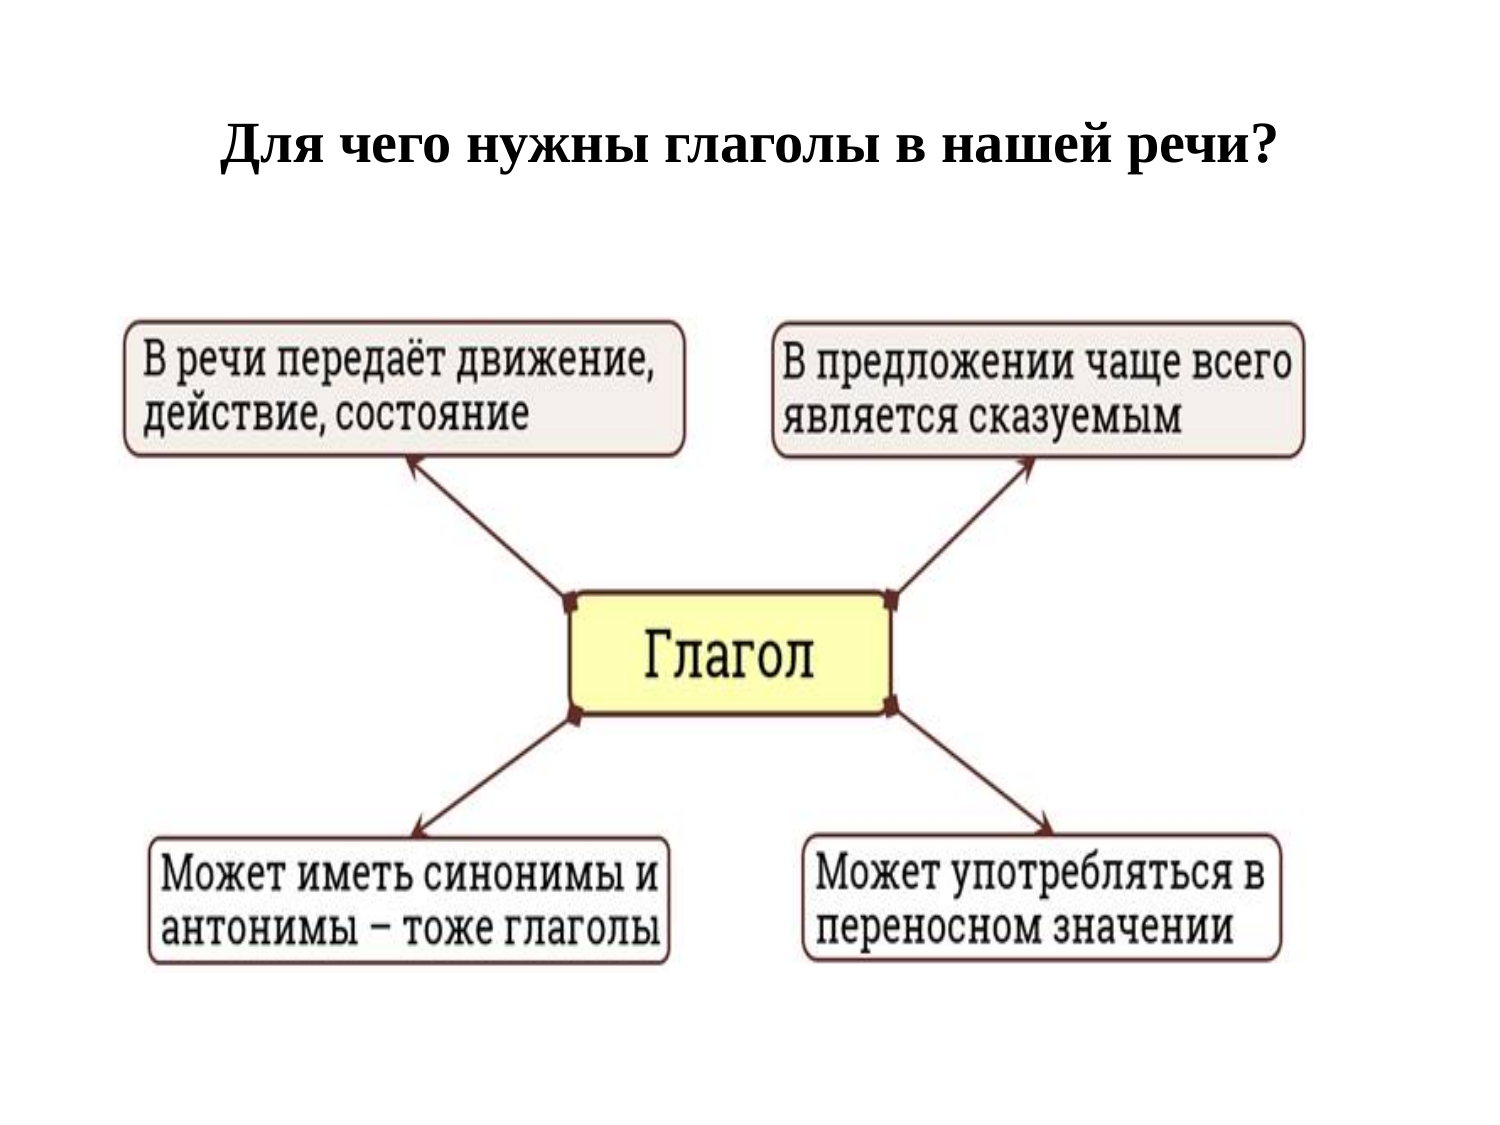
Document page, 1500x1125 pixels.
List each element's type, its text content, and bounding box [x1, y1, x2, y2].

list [116, 316, 1313, 973]
title Для чего нужны глаголы в нашей речи? [75, 45, 1425, 233]
